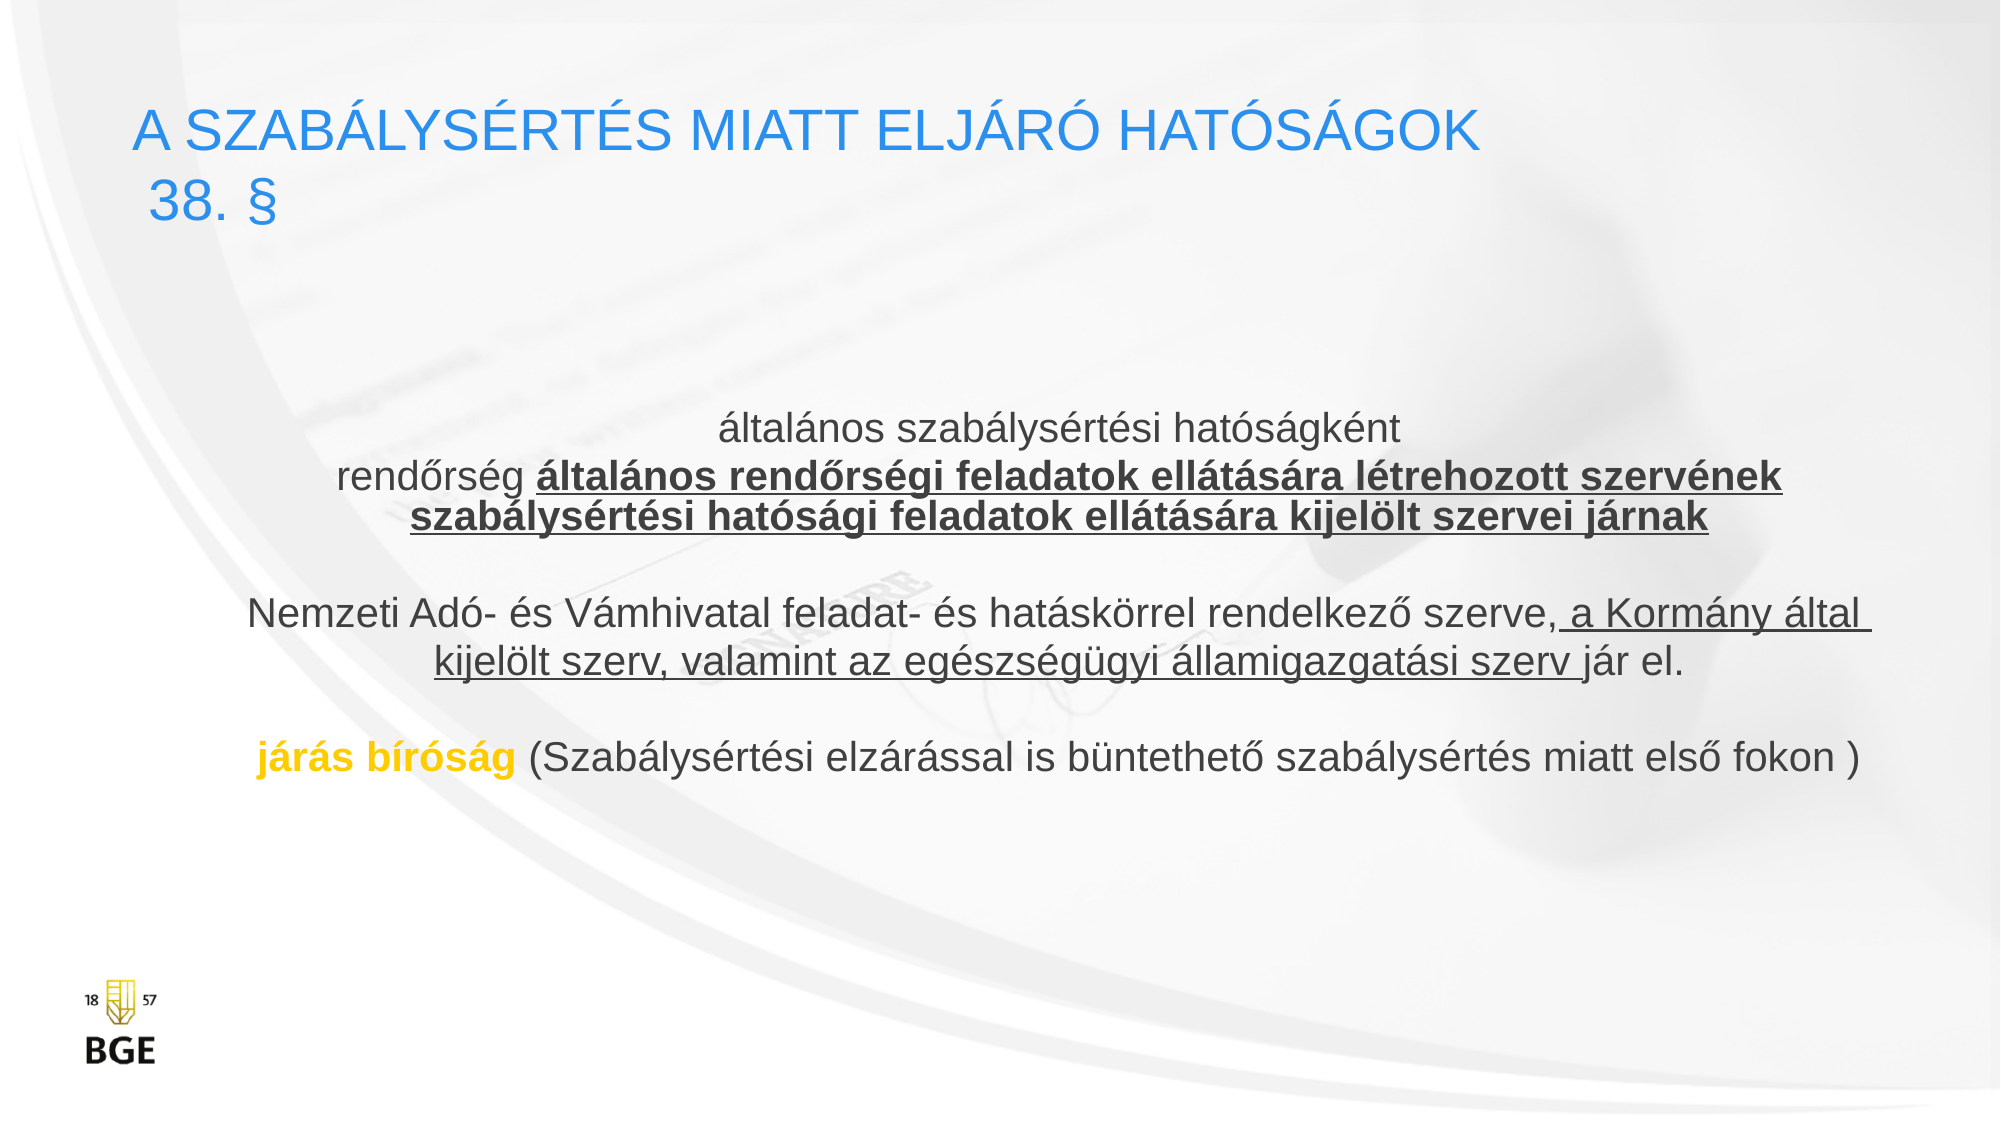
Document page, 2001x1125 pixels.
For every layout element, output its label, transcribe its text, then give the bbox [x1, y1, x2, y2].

text_box A SZABÁLYSÉRTÉS MIATT ELJÁRÓ HATÓSÁGOK 38. § [117, 85, 1819, 240]
picture [0, 0, 2001, 1125]
list általános szabálysértési hatóságként rendőrség általános rendőrségi feladatok ellátására létrehozott szervének szabálysértési hatósági feladatok ellátására kijelölt szervei járnak Nemzeti Adó- és Vámhivatal feladat- és hatáskörrel rendelkező szerve, a Kormány által kijelölt szerv, valamint az egészségügyi államigazgatási szerv jár el. járás bíróság (Szabálysértési elzárással is büntethető szabálysértés miatt első fokon ) [174, 324, 1944, 1000]
